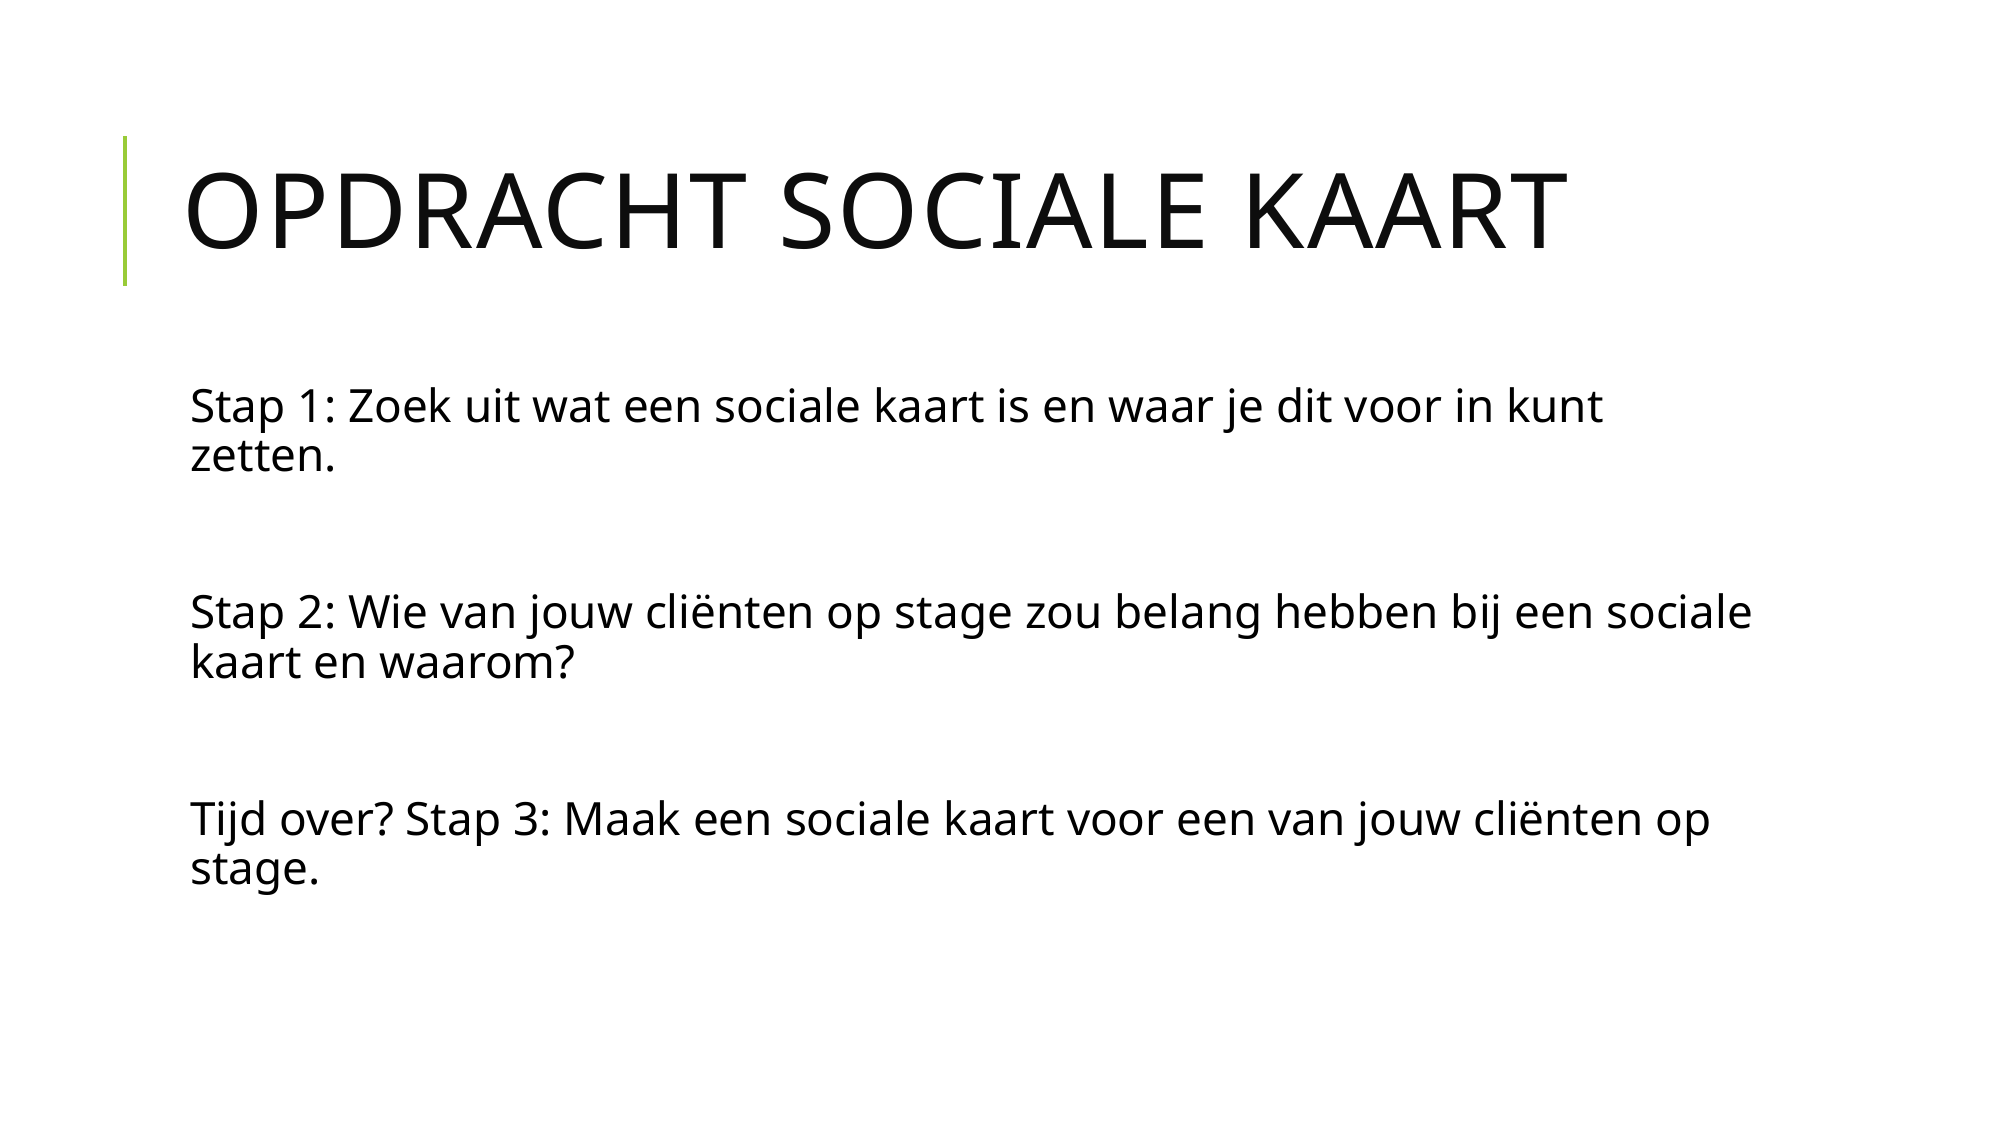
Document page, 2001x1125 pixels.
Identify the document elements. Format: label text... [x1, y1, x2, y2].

title Opdracht sociale kaart [168, 96, 1763, 342]
list Stap 1: Zoek uit wat een sociale kaart is en waar je dit voor in kunt zetten. Stap 2: Wie van jouw cliënten op stage zou belang hebben bij een sociale kaart en waarom? Tijd over? Stap 3: Maak een sociale kaart voor een van jouw cliënten op stage. [168, 375, 1763, 1035]
